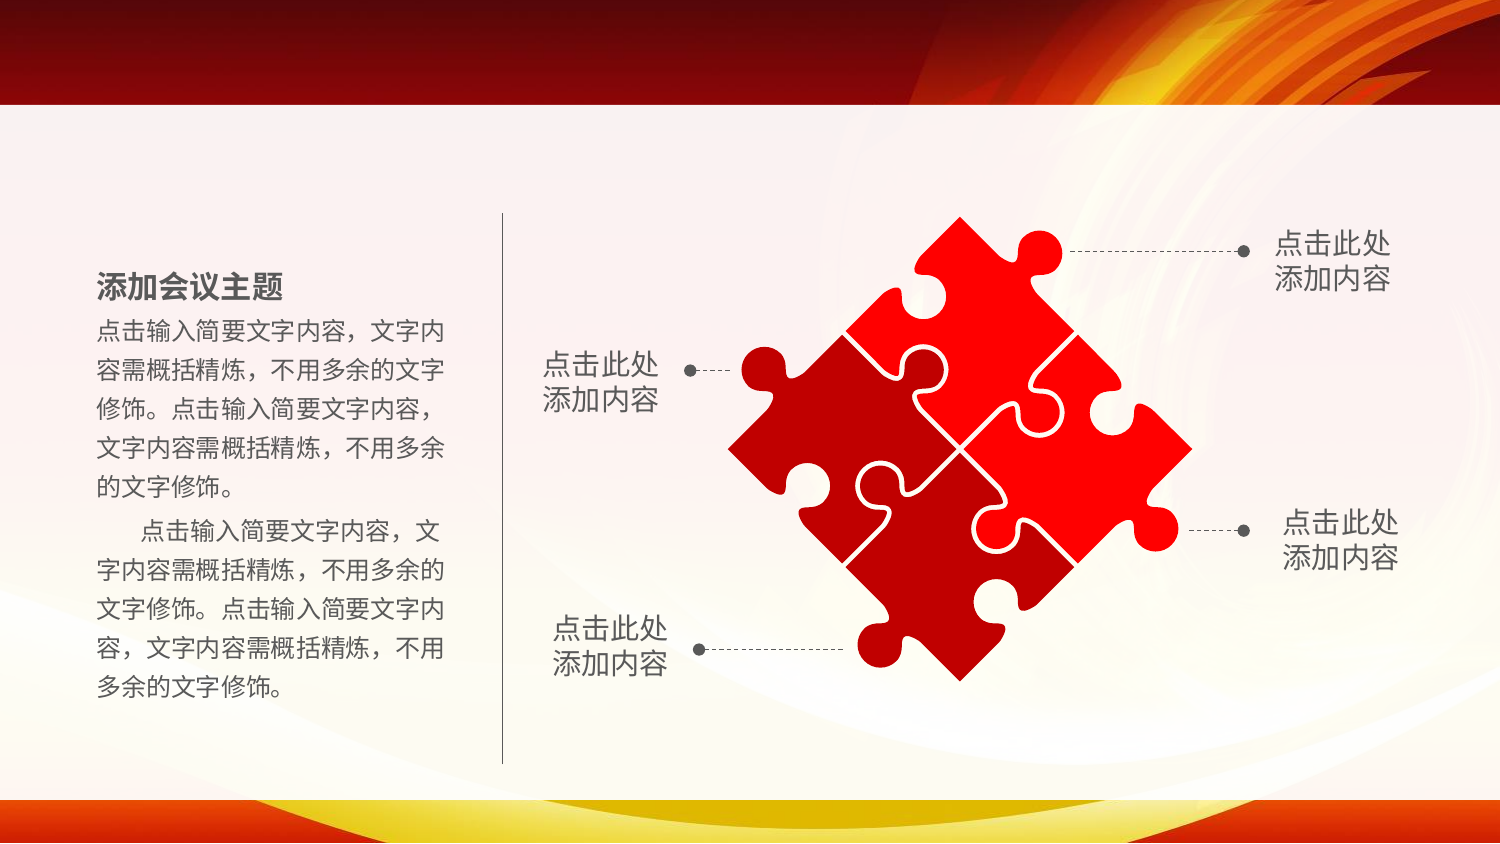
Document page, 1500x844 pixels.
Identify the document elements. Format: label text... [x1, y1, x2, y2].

picture [0, 800, 1500, 843]
text_box 点击此处 添加内容 [540, 604, 681, 686]
text_box 点击此处 添加内容 [1271, 498, 1412, 580]
text_box [843, 214, 1077, 448]
text_box 添加会议主题 [64, 259, 315, 304]
text_box [961, 332, 1195, 566]
text_box 点击此处 添加内容 [1263, 219, 1403, 301]
text_box [843, 450, 1077, 684]
picture [0, 0, 1500, 104]
text_box 点击输入简要文字内容，文字内容需概括精炼，不用多余的文字修饰。点击输入简要文字内容，文字内容需概括精炼，不用多余的文字修饰。 点击输入简要文字内容，文字内容需概括精炼，不用多余的文字修饰。点击输入简要文字内容，文字内容需概括精炼，不用多余的文字修饰。 [85, 301, 467, 721]
text_box 点击此处 添加内容 [531, 340, 672, 422]
text_box [725, 332, 959, 566]
